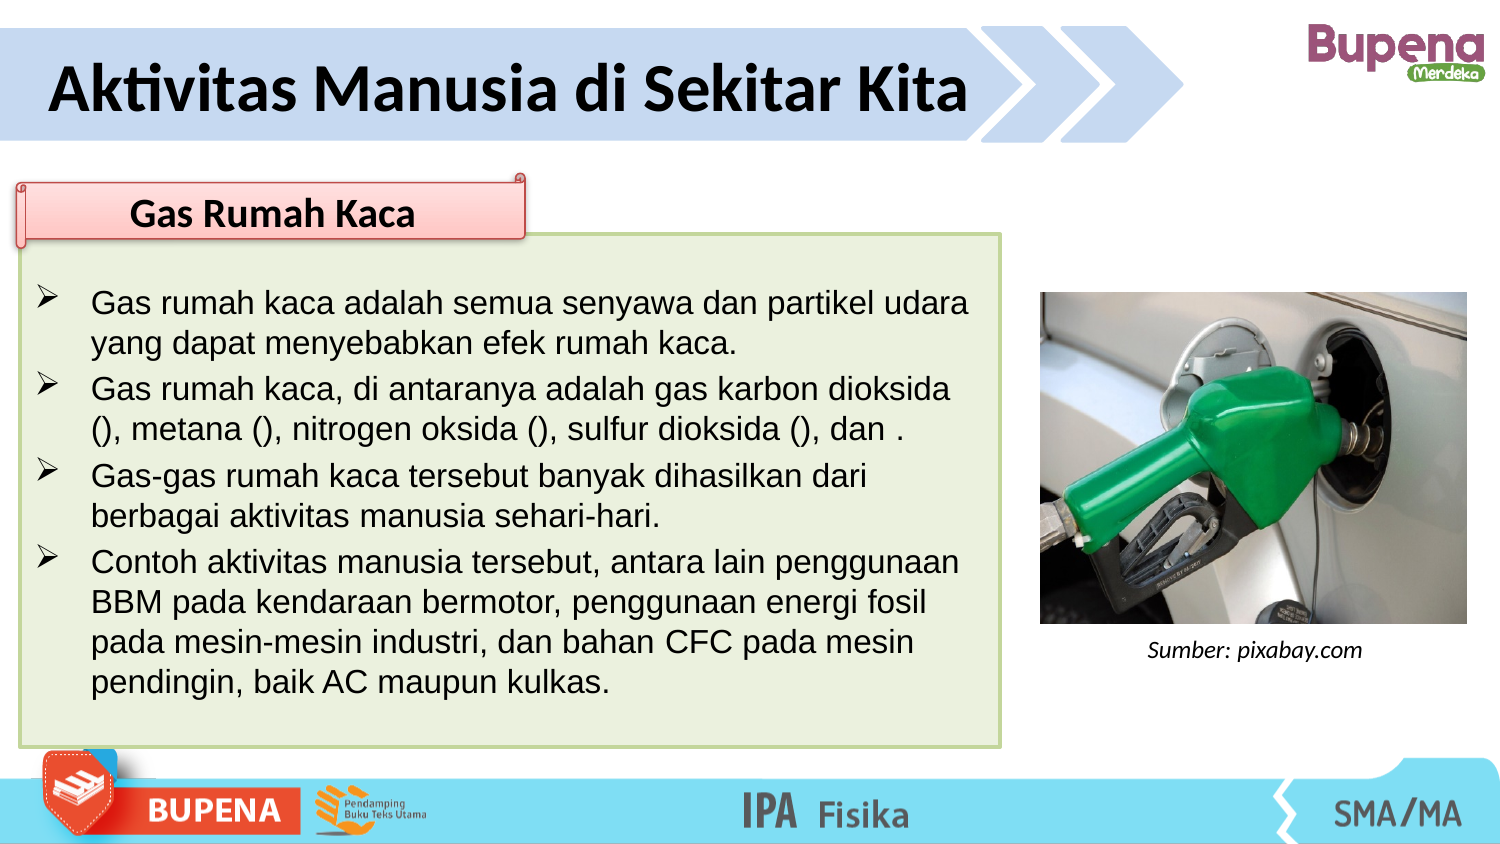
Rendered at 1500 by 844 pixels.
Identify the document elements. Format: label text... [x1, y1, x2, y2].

picture [0, 734, 1500, 844]
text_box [0, 27, 1314, 141]
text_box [1039, 292, 1479, 689]
picture [1299, 21, 1494, 85]
text_box Gas Rumah Kaca [15, 172, 526, 250]
